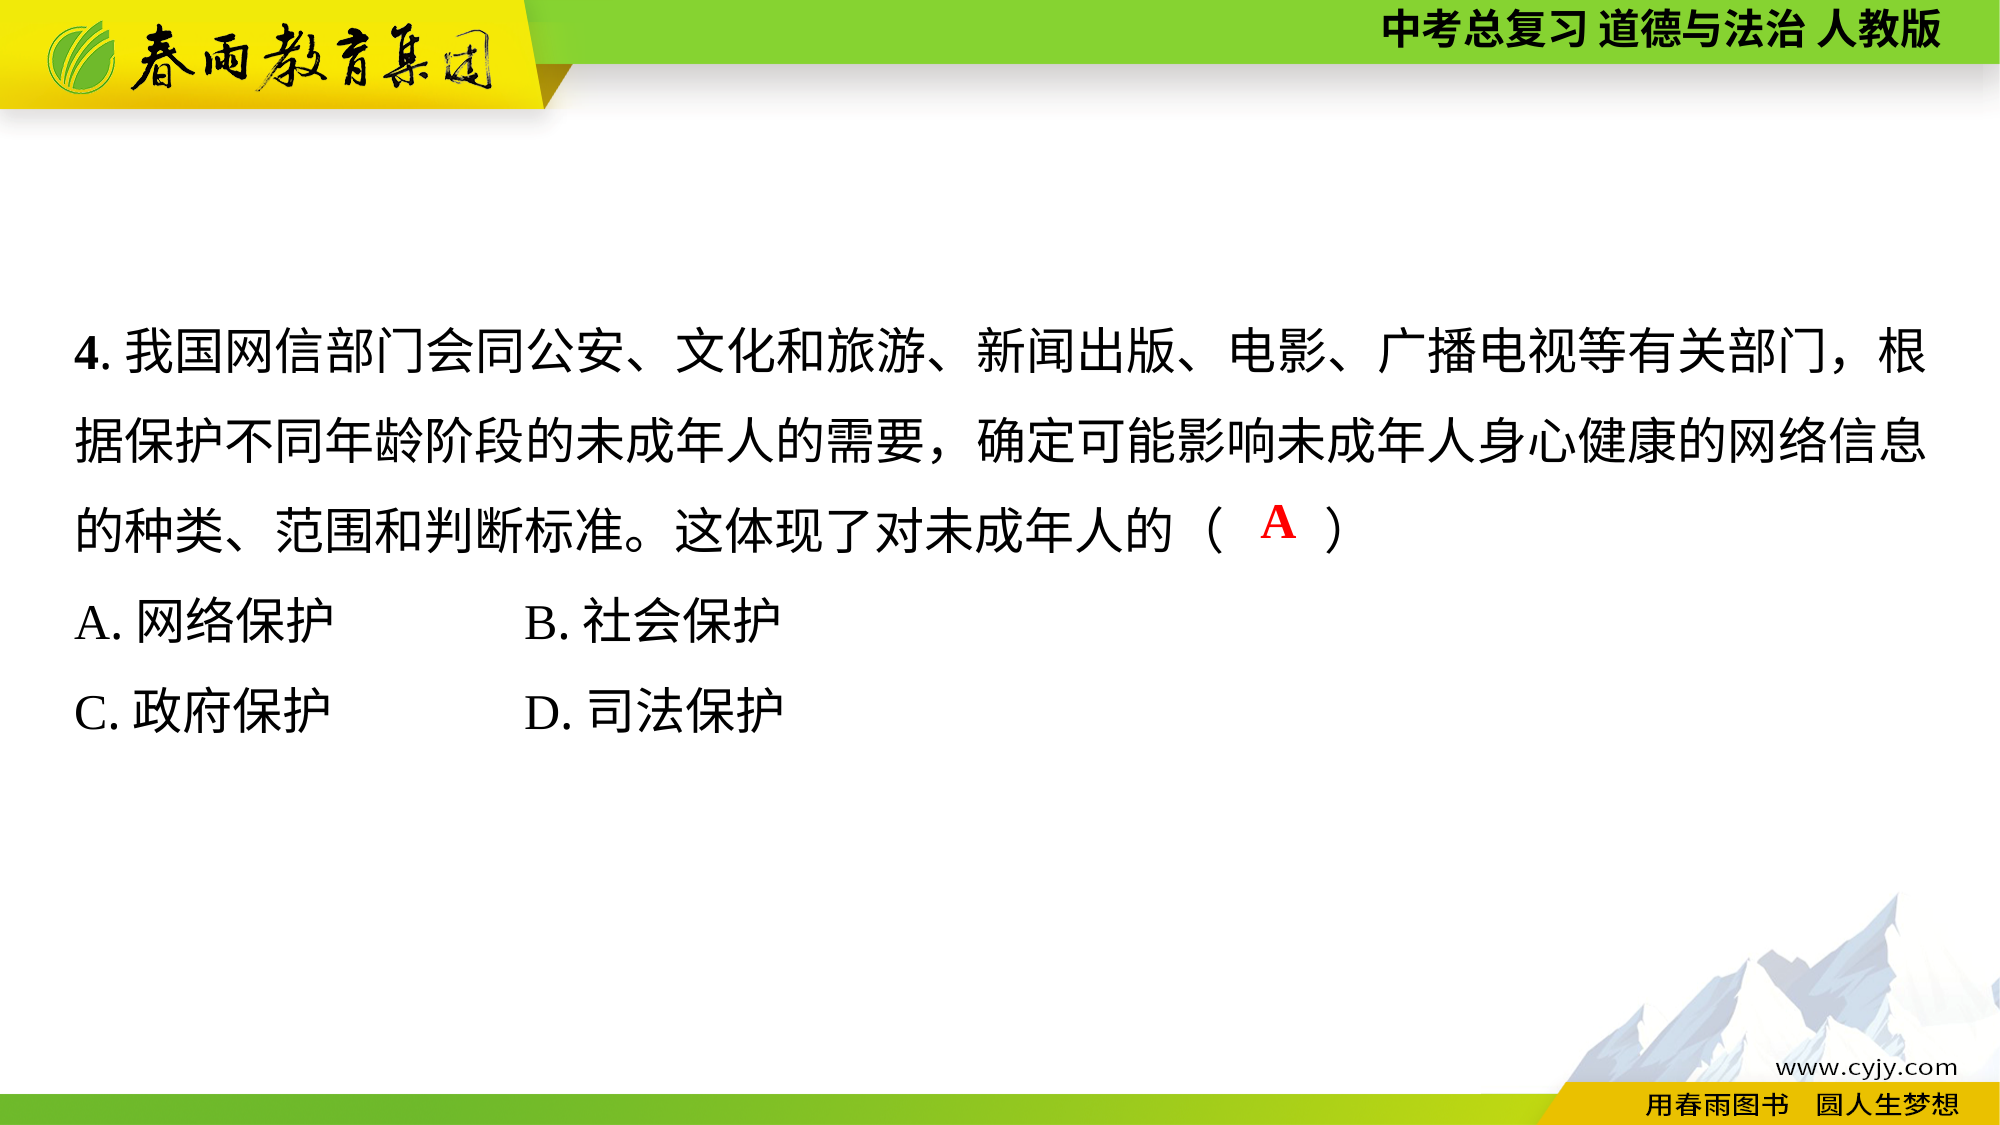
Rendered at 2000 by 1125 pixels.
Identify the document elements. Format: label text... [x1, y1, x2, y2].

text_box A [1245, 481, 1312, 557]
picture [0, 0, 2000, 1125]
list 4.我国网信部门会同公安、文化和旅游、新闻出版、电影、广播电视等有关部门，根据保护不同年龄阶段的未成年人的需要，确定可能影响未成年人身心健康的网络信息的种类、范围和判断标准。这体现了对未成年人的（ ） A.网络保护 B.社会保护 C.政府保护 D.司法保护 [59, 281, 1944, 740]
